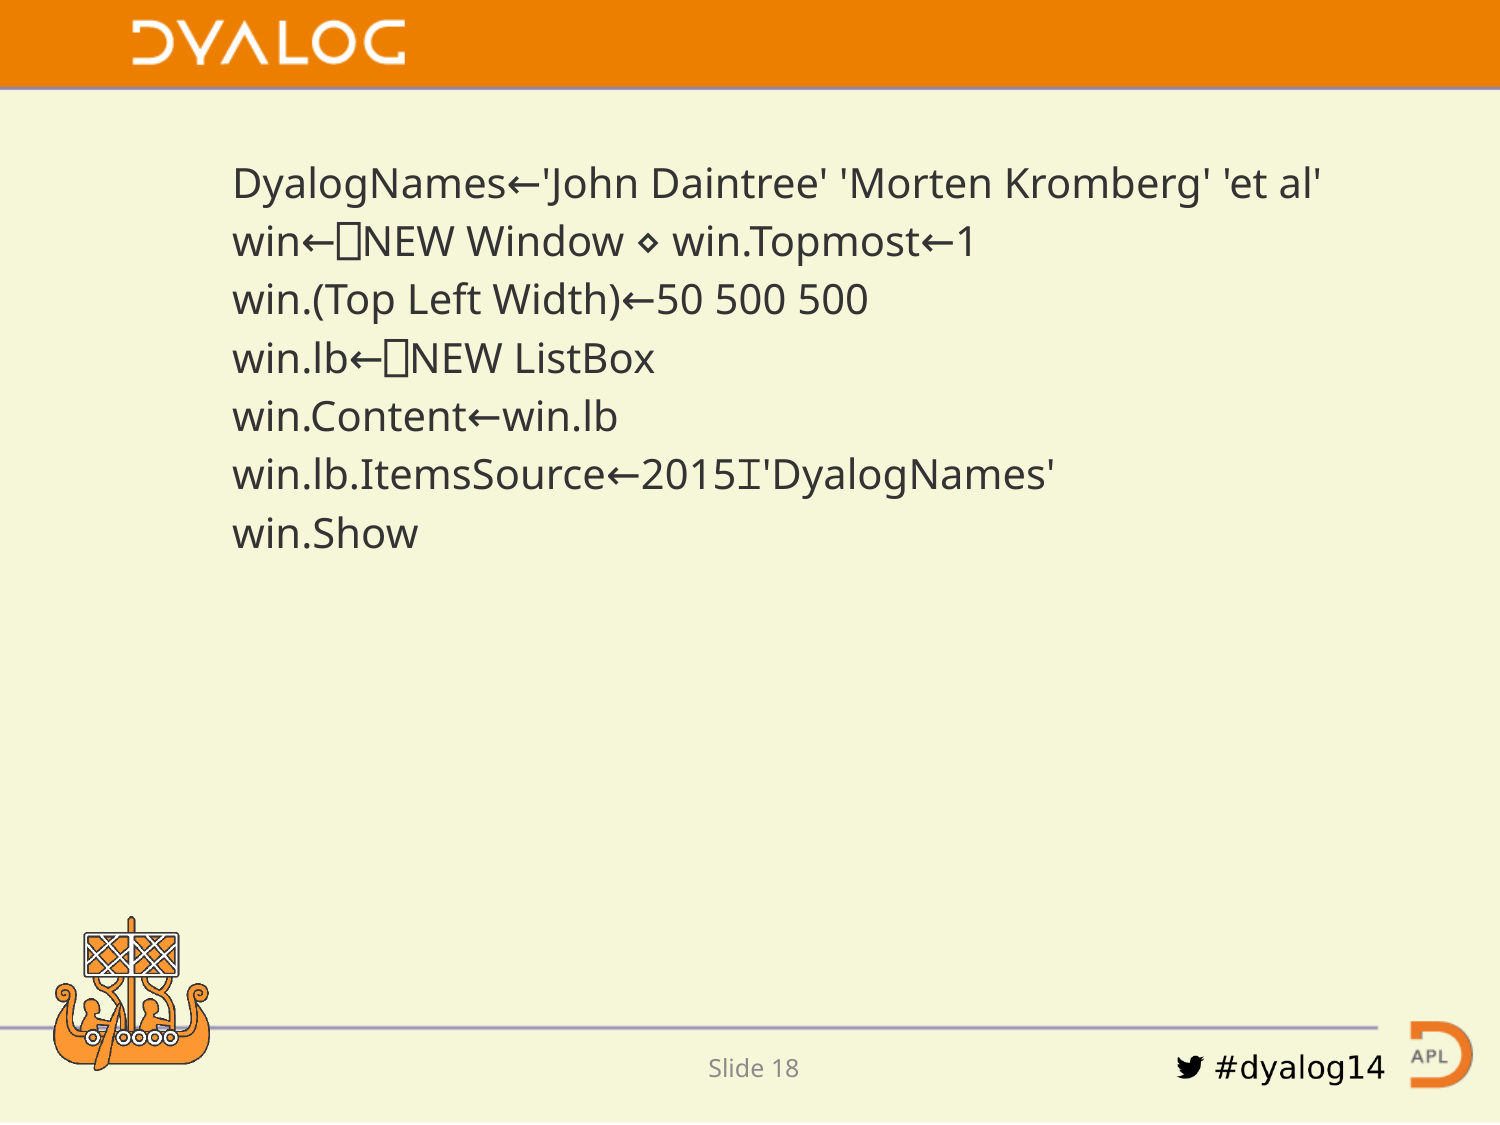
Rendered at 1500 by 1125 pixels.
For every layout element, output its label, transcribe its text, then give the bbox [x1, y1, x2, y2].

slide_number Slide 17 [585, 1039, 923, 1100]
picture [0, 0, 1500, 1123]
list DyalogNames←'John Daintree' 'Morten Kromberg' 'et al' win←⎕NEW Window ⋄ win.Topmost←1 win.(Top Left Width)←50 500 500 win.lb←⎕NEW ListBox win.Content←win.lb win.lb.ItemsSource←2015⌶'DyalogNames' win.Show [206, 149, 1459, 917]
